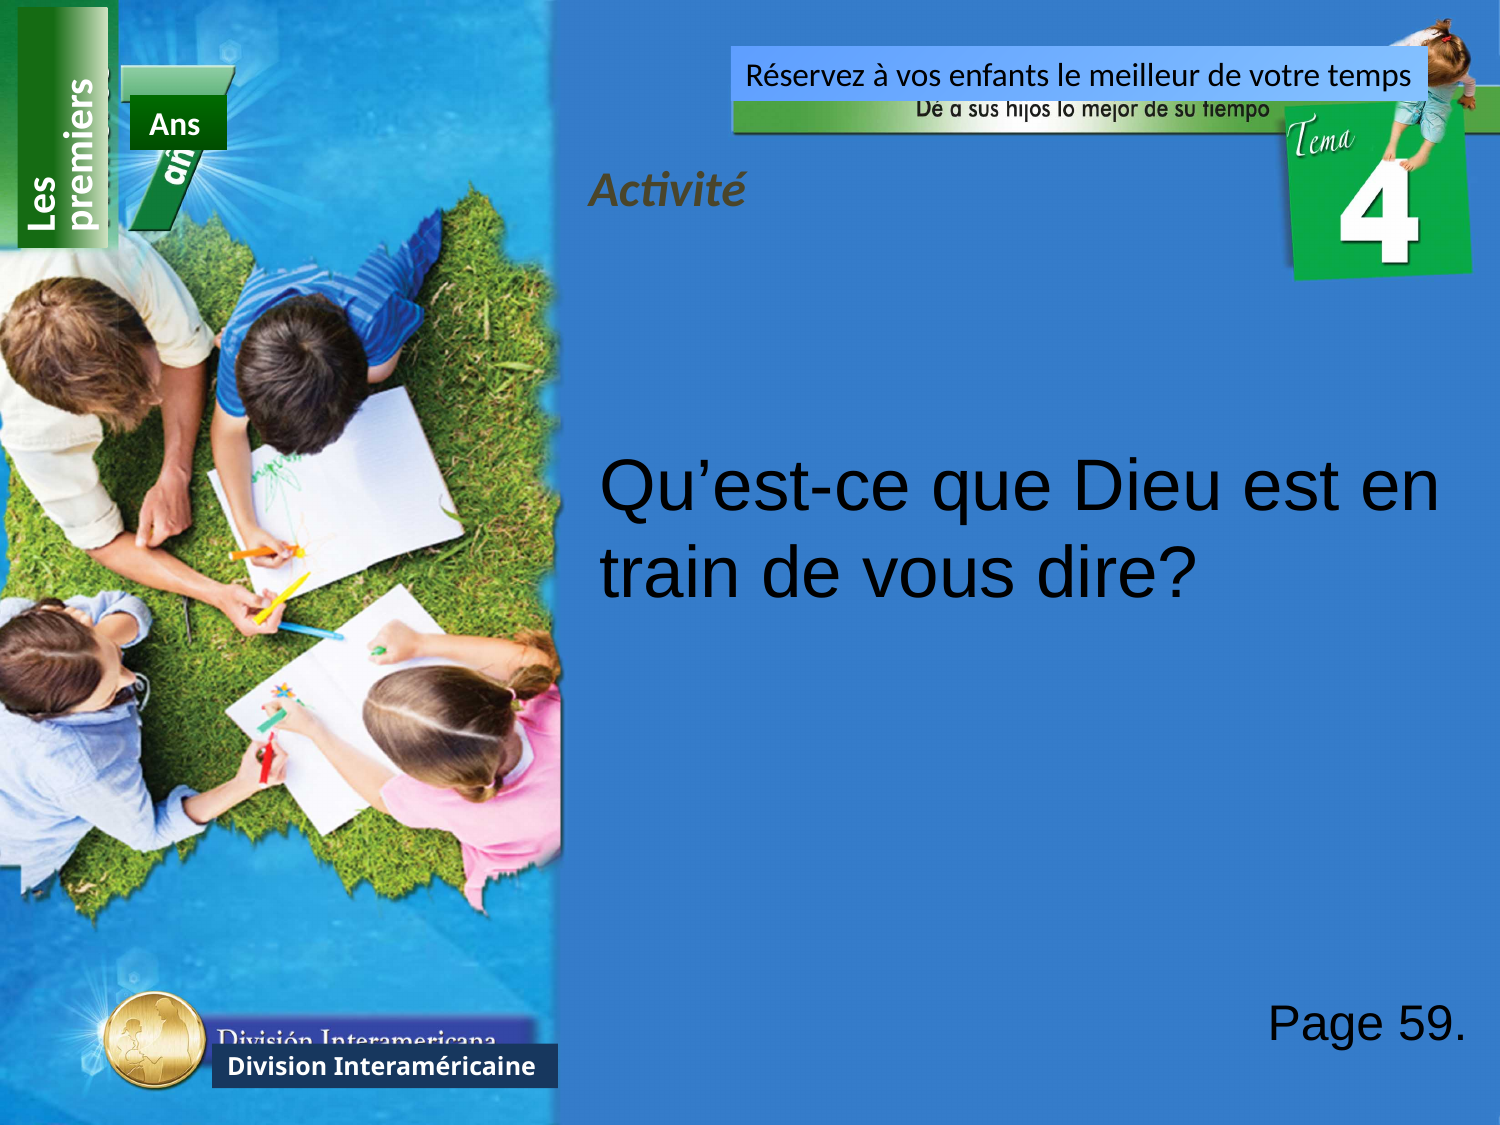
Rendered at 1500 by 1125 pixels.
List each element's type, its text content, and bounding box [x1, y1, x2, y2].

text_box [572, 148, 1483, 1059]
text_box Réservez à vos enfants le meilleur de votre temps [730, 46, 1428, 101]
text_box Division Interaméricaine [212, 1043, 558, 1089]
text_box Les premiers [17, 7, 108, 248]
picture [0, 0, 1500, 1125]
text_box Ans [130, 95, 227, 150]
